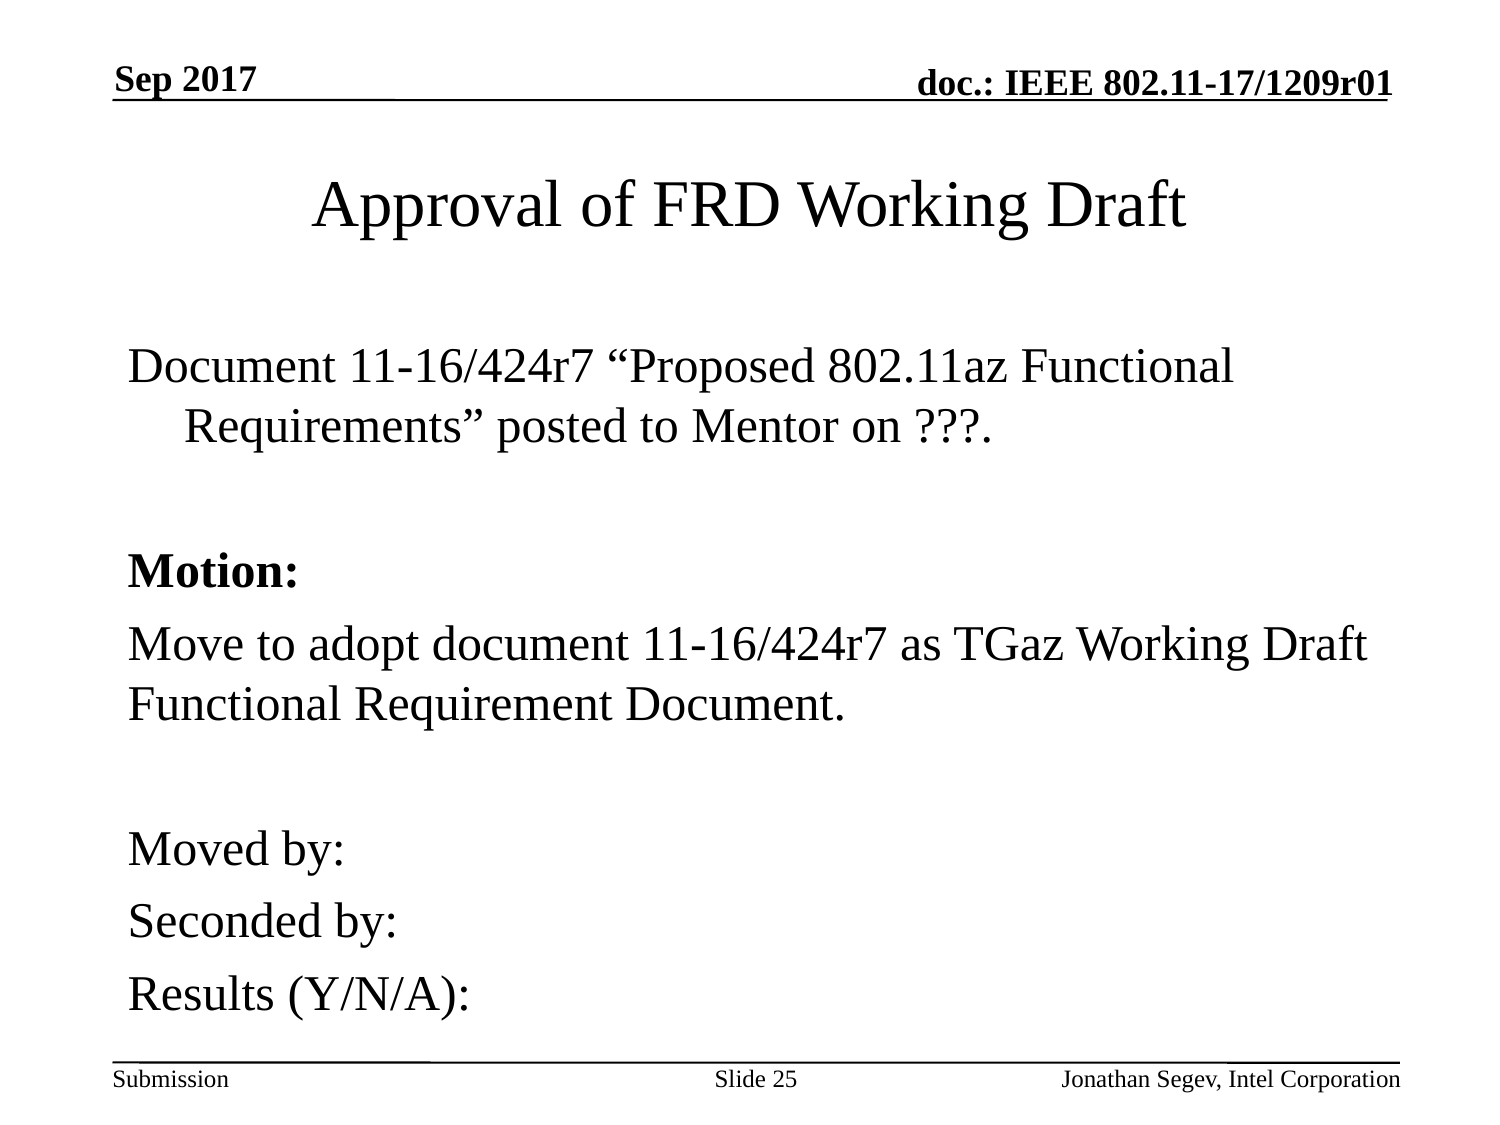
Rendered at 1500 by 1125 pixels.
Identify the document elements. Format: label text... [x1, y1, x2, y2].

list Document 11-16/424r7 “Proposed 802.11az Functional Requirements” posted to Mentor on ???. Motion: Move to adopt document 11-16/424r7 as TGaz Working Draft Functional Requirement Document. Moved by: Seconded by: Results (Y/N/A): [112, 324, 1388, 1000]
slide_number Slide 25 [712, 1061, 800, 1123]
title Approval of FRD Working Draft [112, 112, 1388, 288]
footer Jonathan Segev, Intel Corporation [878, 1061, 1402, 1093]
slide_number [114, 54, 423, 100]
